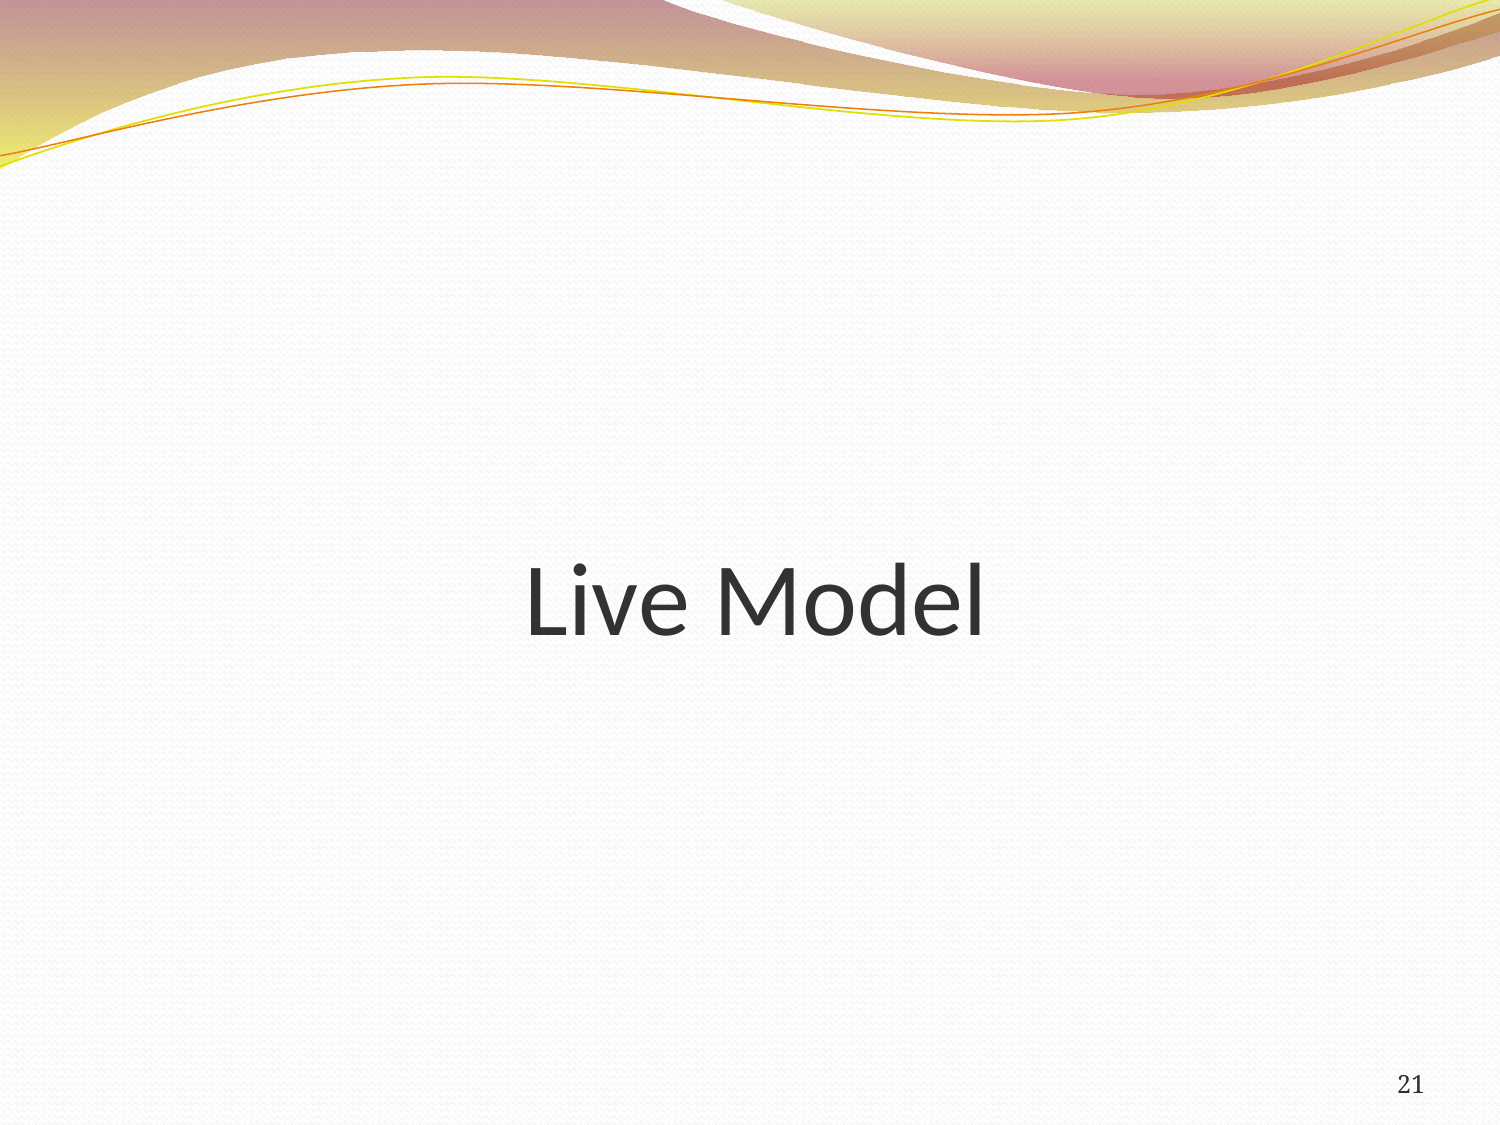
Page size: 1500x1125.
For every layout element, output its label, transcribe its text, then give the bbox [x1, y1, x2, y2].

slide_number 21 [1299, 1042, 1425, 1103]
title Live Model [75, 468, 1438, 657]
